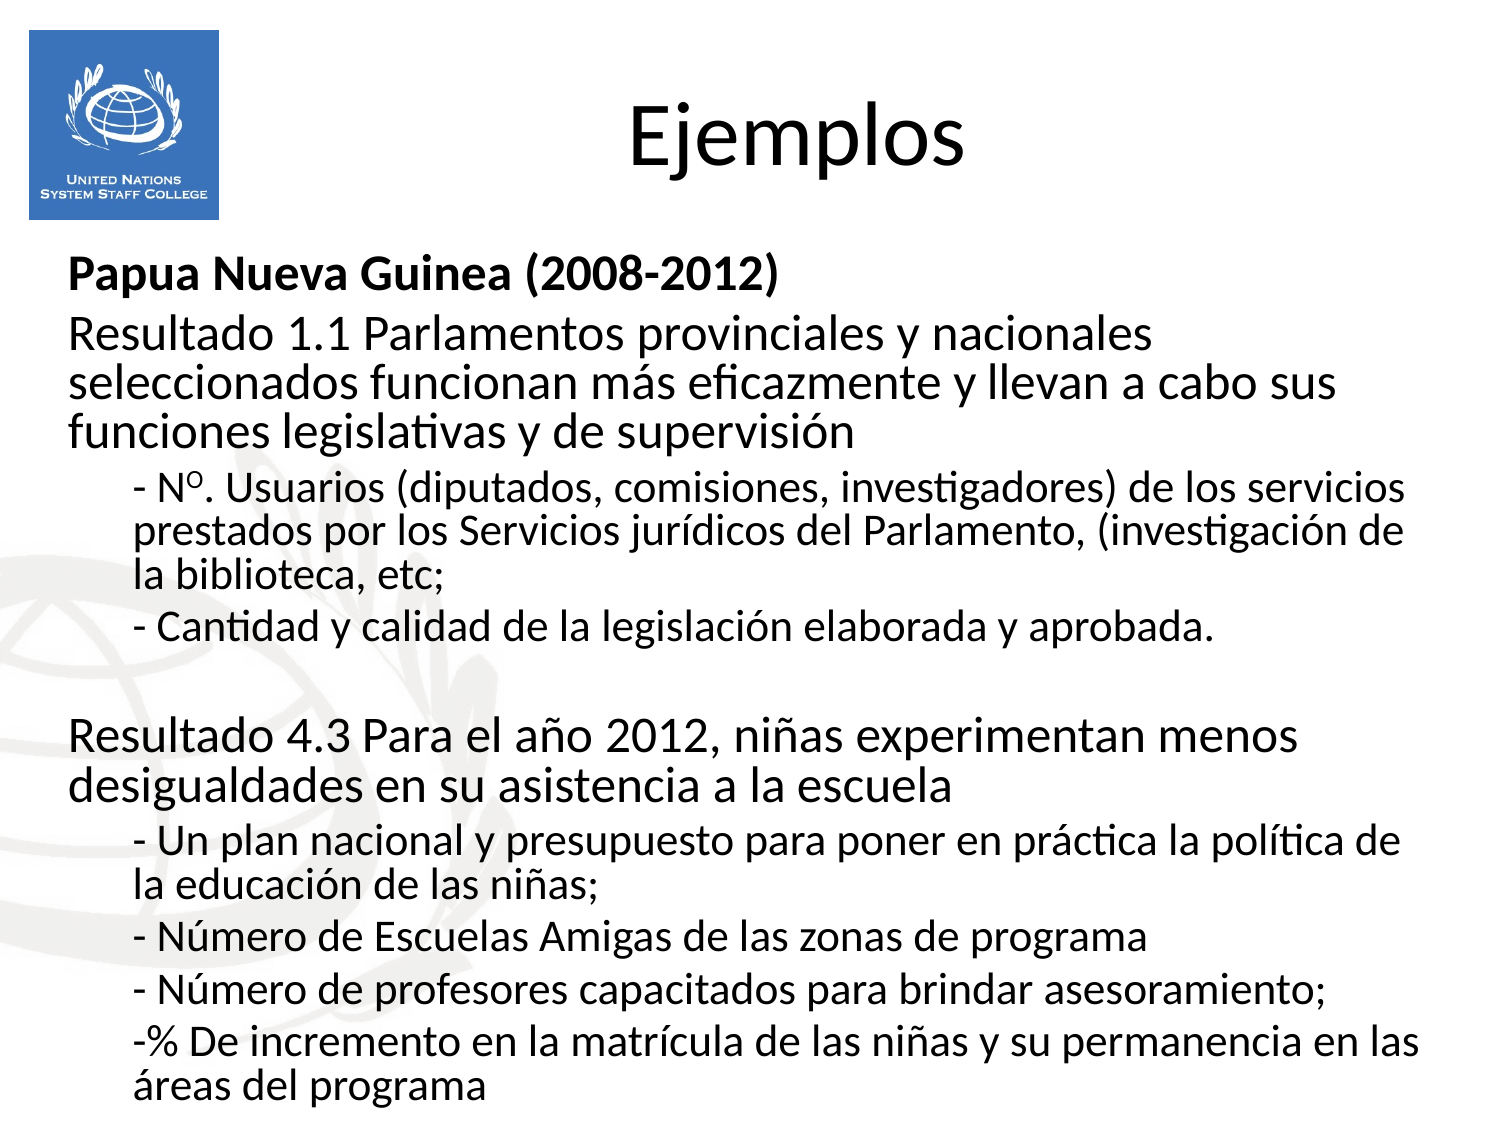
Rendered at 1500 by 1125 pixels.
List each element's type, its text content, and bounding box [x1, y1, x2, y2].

text_box Ejemplos [160, 66, 1436, 175]
text_box Papua Nueva Guinea (2008-2012) Resultado 1.1 Parlamentos provinciales y nacionales seleccionados funcionan más eficazmente y llevan a cabo sus funciones legislativas y de supervisión - NO. Usuarios (diputados, comisiones, investigadores) de los servicios prestados por los Servicios jurídicos del Parlamento, (investigación de la biblioteca, etc; - Cantidad y calidad de la legislación elaborada y aprobada. Resultado 4.3 Para el año 2012, niñas experimentan menos desigualdades en su asistencia a la escuela - Un plan nacional y presupuesto para poner en práctica la política de la educación de las niñas; - Número de Escuelas Amigas de las zonas de programa - Número de profesores capacitados para brindar asesoramiento; -% De incremento en la matrícula de las niñas y su permanencia en las áreas del programa [53, 243, 1436, 1125]
picture [29, 30, 219, 220]
